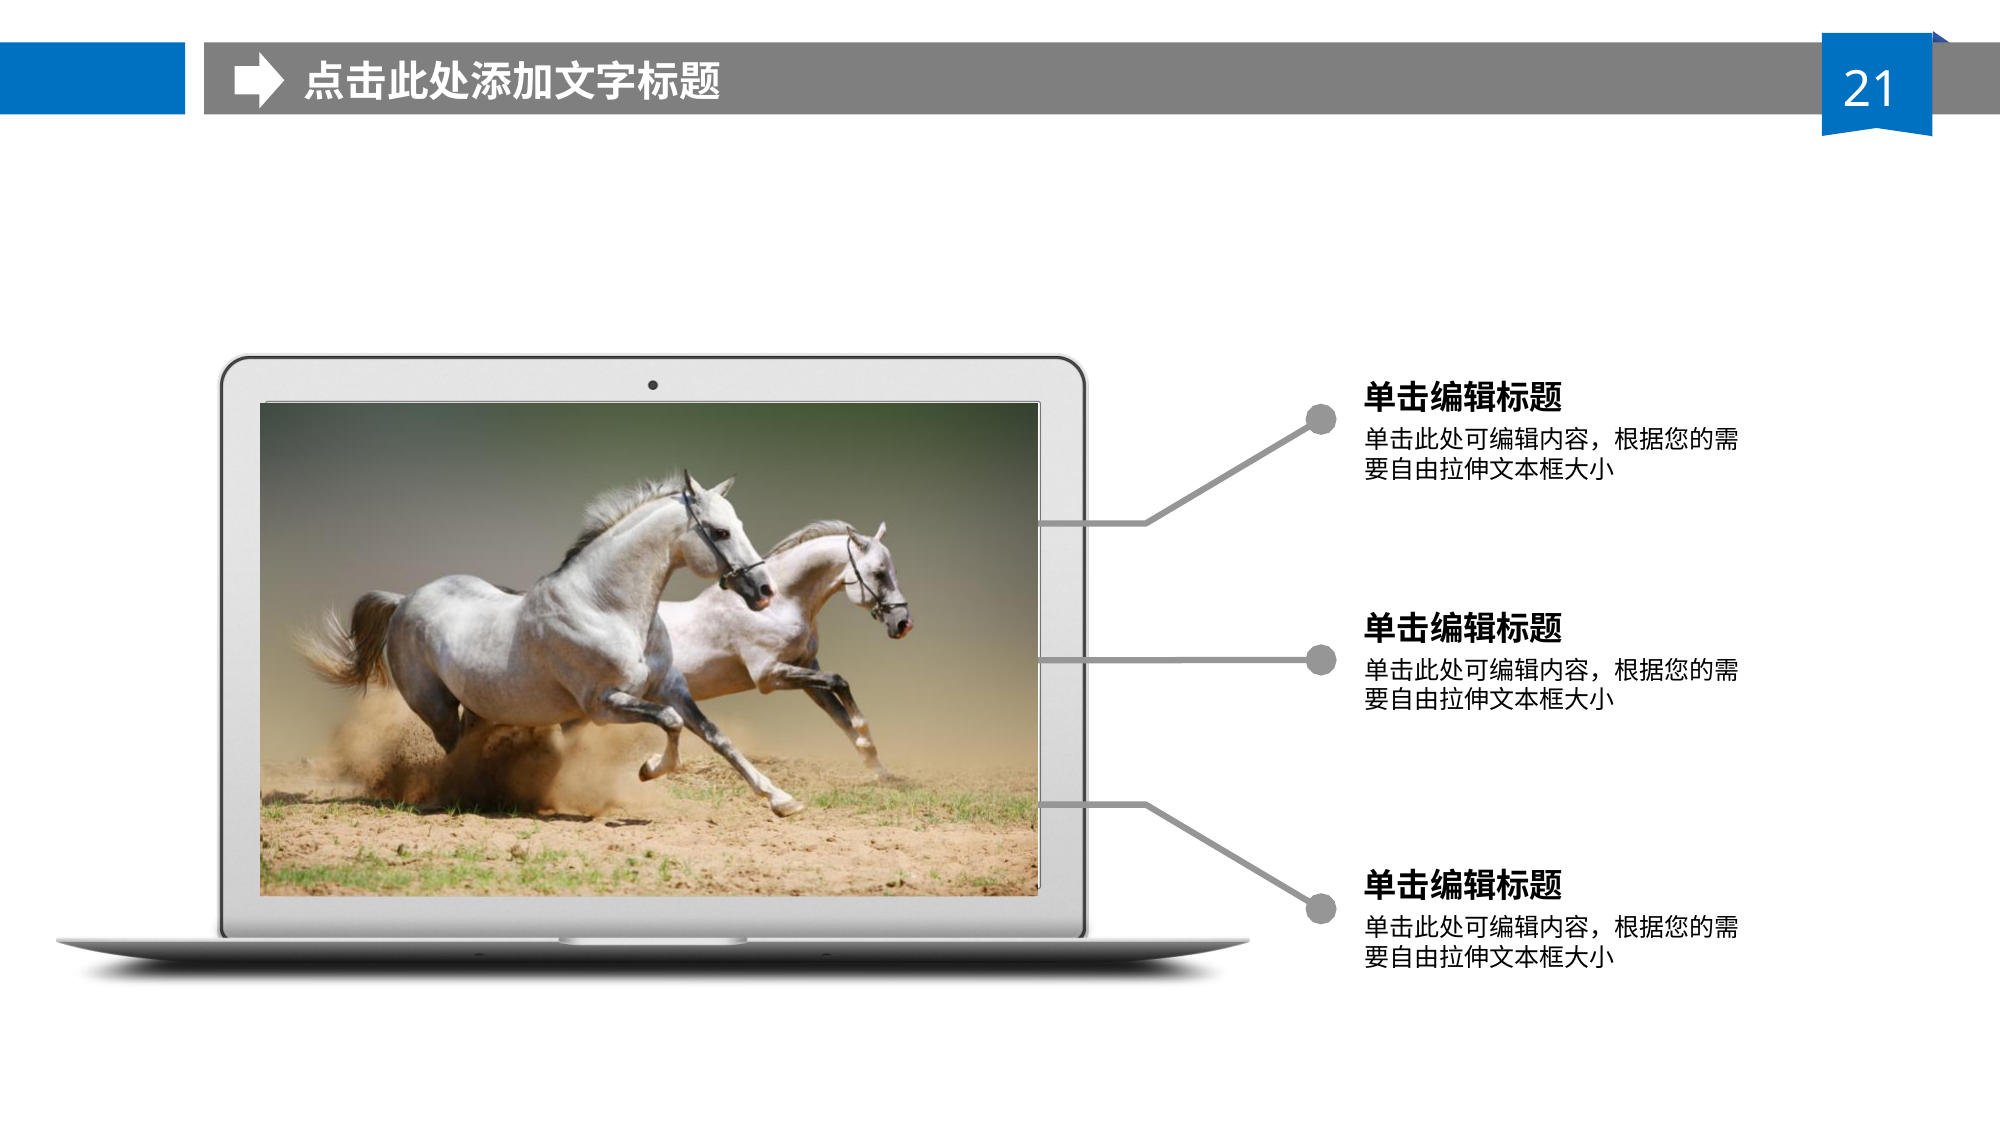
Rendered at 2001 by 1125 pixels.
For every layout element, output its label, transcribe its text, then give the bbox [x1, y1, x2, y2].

text_box [234, 52, 285, 109]
text_box [1932, 31, 1949, 42]
text_box [1268, 649, 1332, 671]
text_box [0, 42, 186, 115]
text_box 点击此处添加文字标题 [288, 47, 753, 112]
text_box 单击编辑标题 [1363, 376, 1685, 417]
text_box [204, 42, 1821, 115]
text_box 单击此处可编辑内容，根据您的需要自由拉伸文本框大小 [1364, 654, 1748, 715]
text_box 21 [1822, 49, 1933, 193]
text_box 单击此处可编辑内容，根据您的需要自由拉伸文本框大小 [1364, 423, 1748, 484]
picture [41, 339, 1264, 1003]
text_box [1268, 877, 1332, 920]
text_box 单击编辑标题 [1363, 607, 1685, 648]
text_box 单击此处可编辑内容，根据您的需要自由拉伸文本框大小 [1364, 911, 1748, 972]
text_box [1268, 409, 1332, 451]
text_box 单击编辑标题 [1363, 864, 1685, 905]
text_box [1821, 32, 1933, 136]
text_box [1933, 42, 2000, 115]
